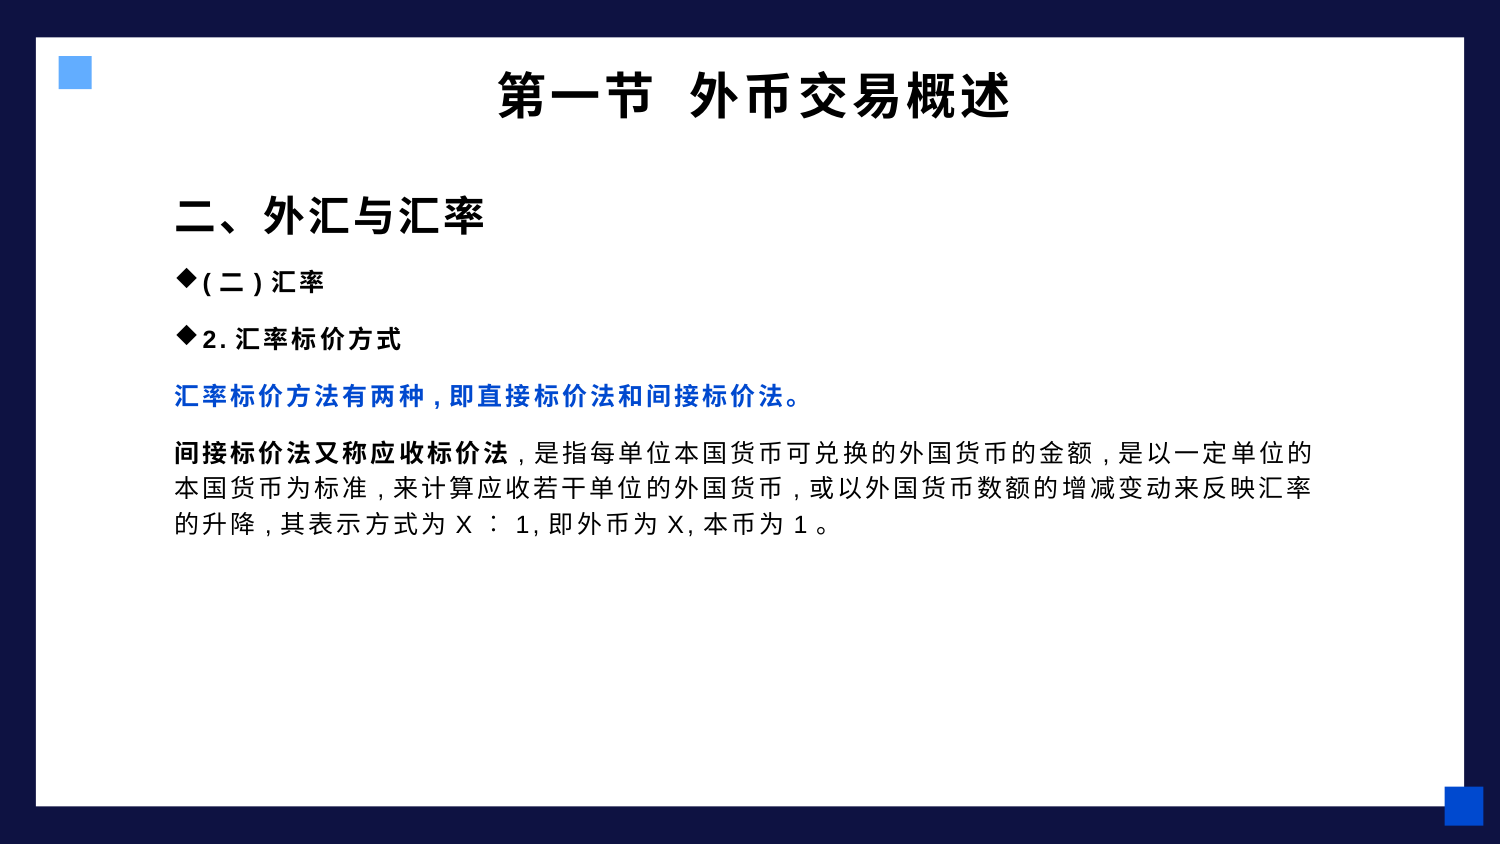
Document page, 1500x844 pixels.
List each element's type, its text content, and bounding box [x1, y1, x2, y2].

title 第一节 外币交易概述 [159, 43, 1344, 133]
list 二、外汇与汇率 (二)汇率 2.汇率标价方式 汇率标价方法有两种,即直接标价法和间接标价法。 间接标价法又称应收标价法,是指每单位本国货币可兑换的外国货币的金额,是以一定单位的本国货币为标准,来计算应收若干单位的外国货币,或以外国货币数额的增减变动来反映汇率的升降,其表示方式为X︰1,即外币为X,本币为1。 [157, 179, 1343, 604]
